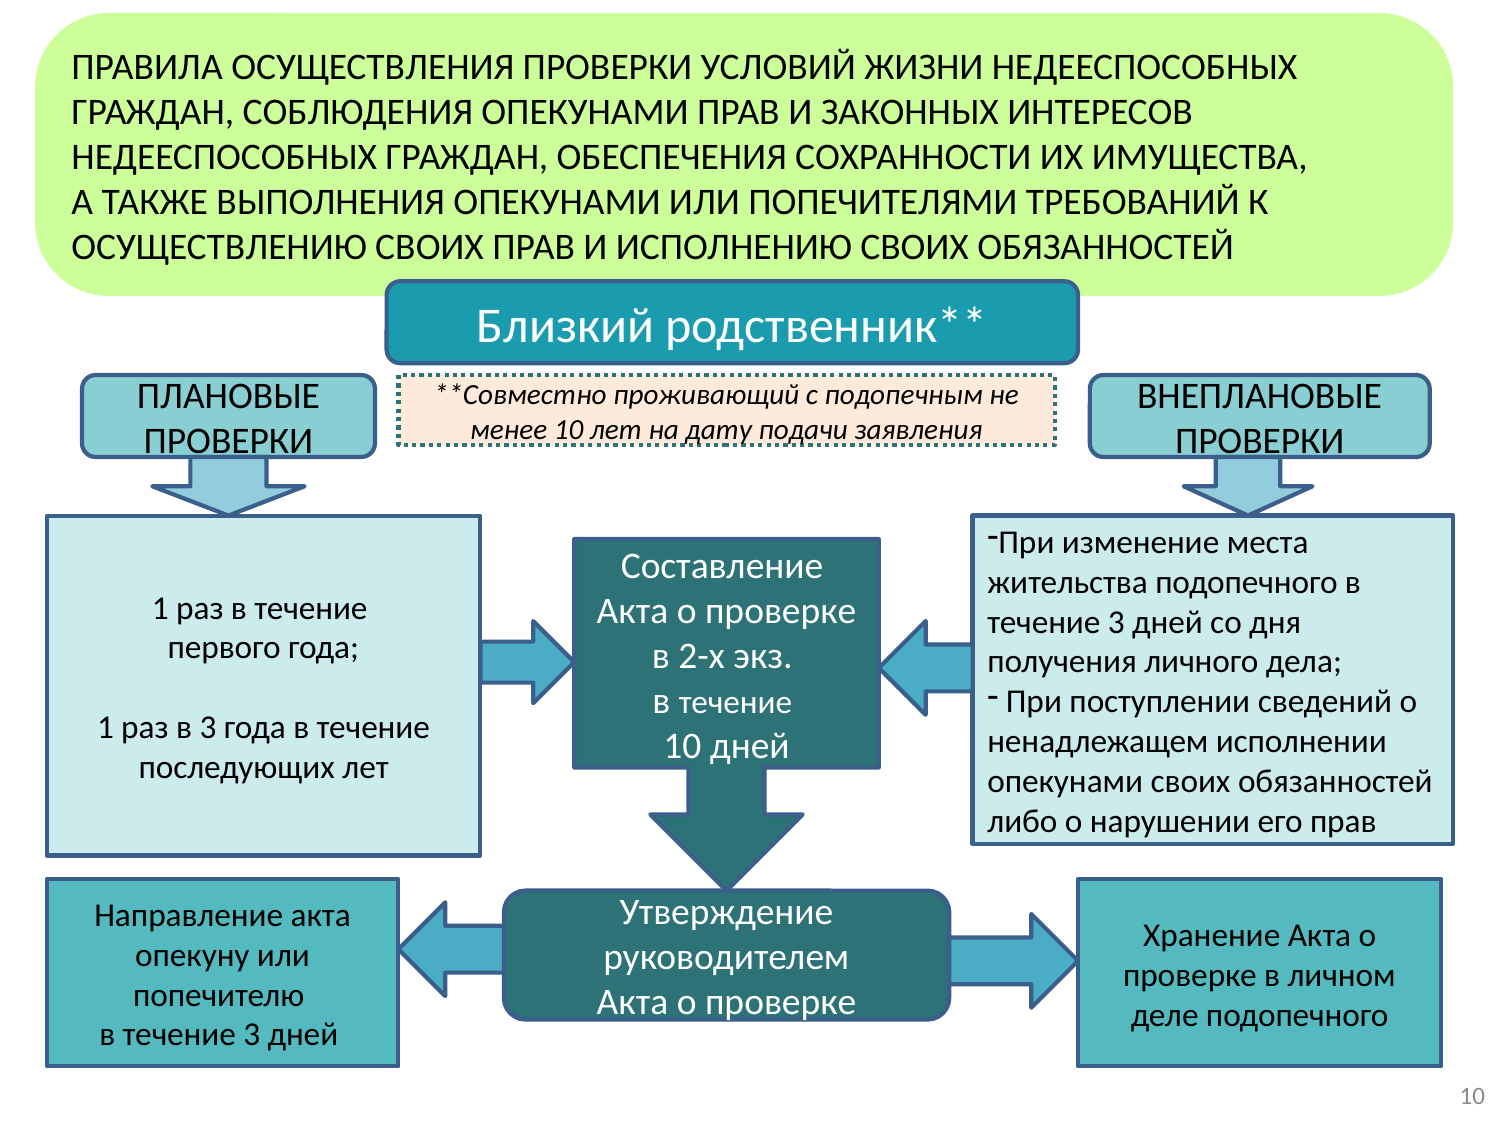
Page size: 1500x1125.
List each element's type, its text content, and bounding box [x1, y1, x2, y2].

text_box ВНЕПЛАНОВЫЕ ПРОВЕРКИ [1087, 372, 1432, 460]
text_box Составление Акта о проверке в 2-х экз. в течение 10 дней [572, 536, 881, 888]
text_box **Совместно проживающий с подопечным не менее 10 лет на дату подачи заявления [396, 373, 1057, 447]
text_box [150, 454, 307, 518]
text_box [881, 619, 975, 717]
text_box Утверждение руководителем Акта о проверке [501, 888, 952, 1022]
text_box [1181, 454, 1315, 518]
text_box [947, 912, 1081, 1010]
text_box [396, 900, 506, 999]
text_box Направление акта опекуну или попечителю в течение 3 дней [45, 877, 400, 1068]
text_box 1 раз в течение первого года; 1 раз в 3 года в течение последующих лет [45, 514, 482, 858]
text_box ПРАВИЛА ОСУЩЕСТВЛЕНИЯ ПРОВЕРКИ УСЛОВИЙ ЖИЗНИ НЕДЕЕСПОСОБНЫХ ГРАЖДАН, СОБЛЮДЕНИЯ ОПЕКУНАМИ ПРАВ И ЗАКОННЫХ ИНТЕРЕСОВ НЕДЕЕСПОСОБНЫХ ГРАЖДАН, ОБЕСПЕЧЕНИЯ СОХРАННОСТИ ИХ ИМУЩЕСТВА, А ТАКЖЕ ВЫПОЛНЕНИЯ ОПЕКУНАМИ ИЛИ ПОПЕЧИТЕЛЯМИ ТРЕБОВАНИЙ К ОСУЩЕСТВЛЕНИЮ СВОИХ ПРАВ И ИСПОЛНЕНИЮ СВОИХ ОБЯЗАННОСТЕЙ [35, 12, 1454, 296]
text_box Близкий родственник** [384, 279, 1081, 366]
slide_number 10 [1149, 1065, 1500, 1125]
text_box [478, 619, 572, 706]
text_box При изменение места жительства подопечного в течение 3 дней со дня получения личного дела; При поступлении сведений о ненадлежащем исполнении опекунами своих обязанностей либо о нарушении его прав [970, 513, 1455, 846]
text_box ПЛАНОВЫЕ ПРОВЕРКИ [79, 372, 378, 460]
text_box Хранение Акта о проверке в личном деле подопечного [1076, 877, 1443, 1068]
